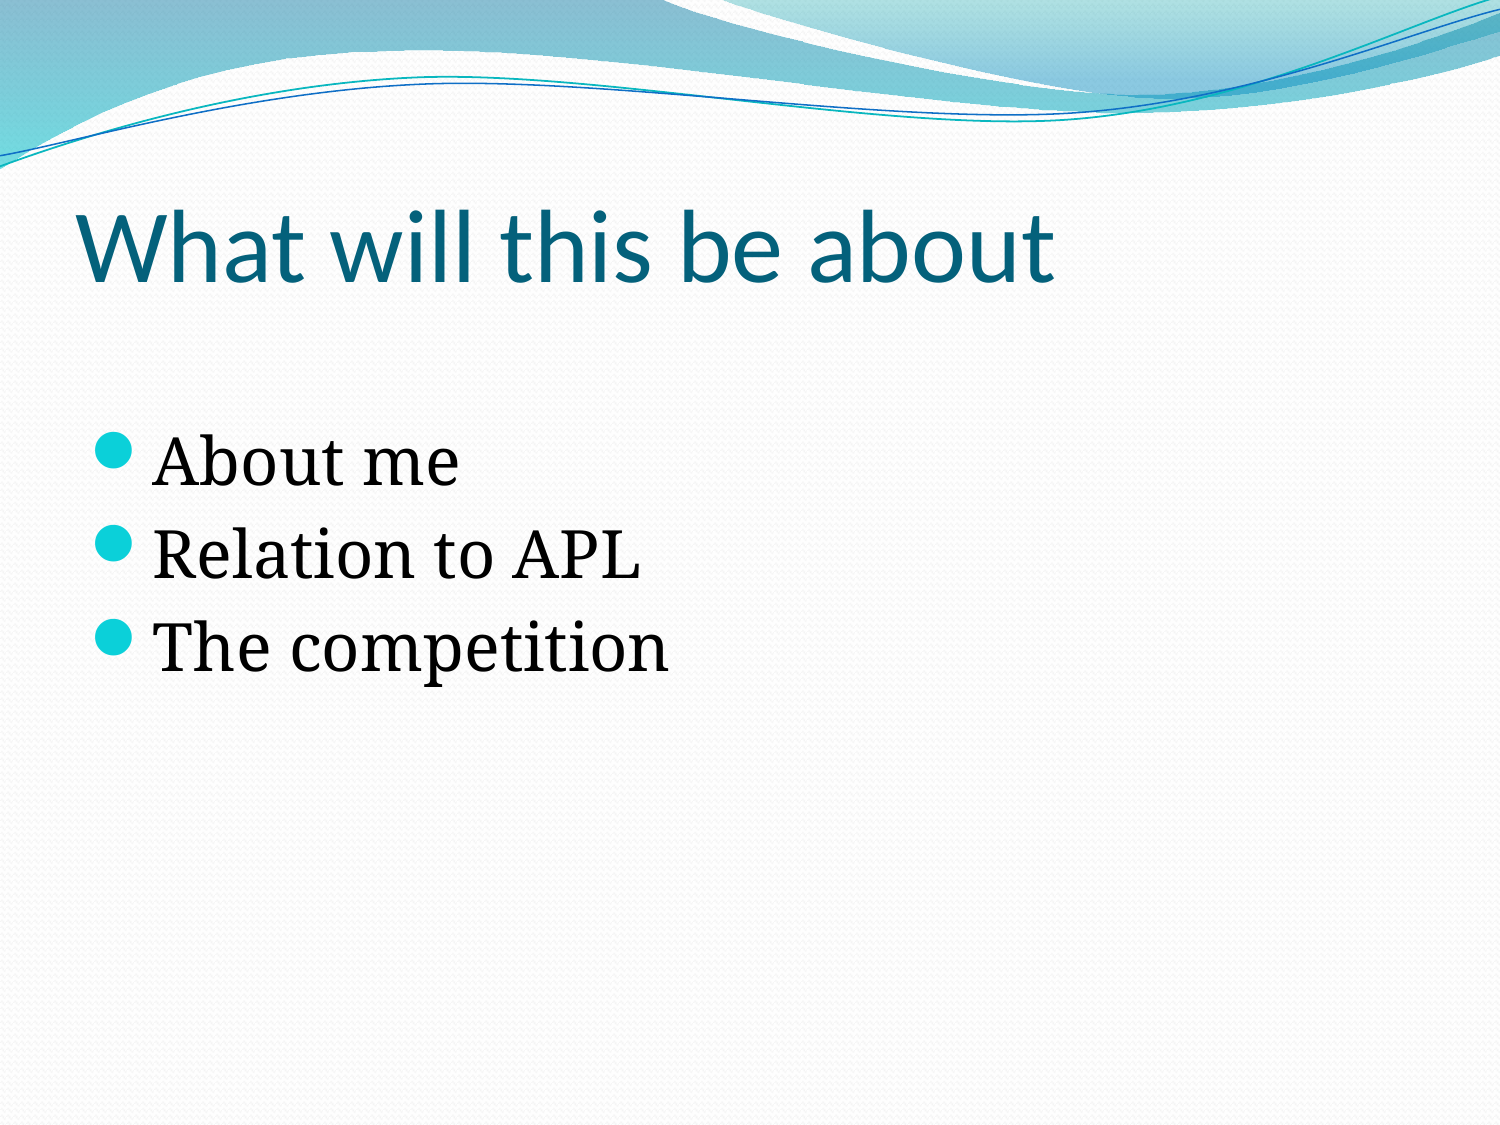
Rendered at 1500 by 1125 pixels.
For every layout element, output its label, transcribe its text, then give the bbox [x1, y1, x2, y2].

list About me Relation to APL The competition [75, 317, 1425, 1038]
title What will this be about [75, 115, 1425, 303]
